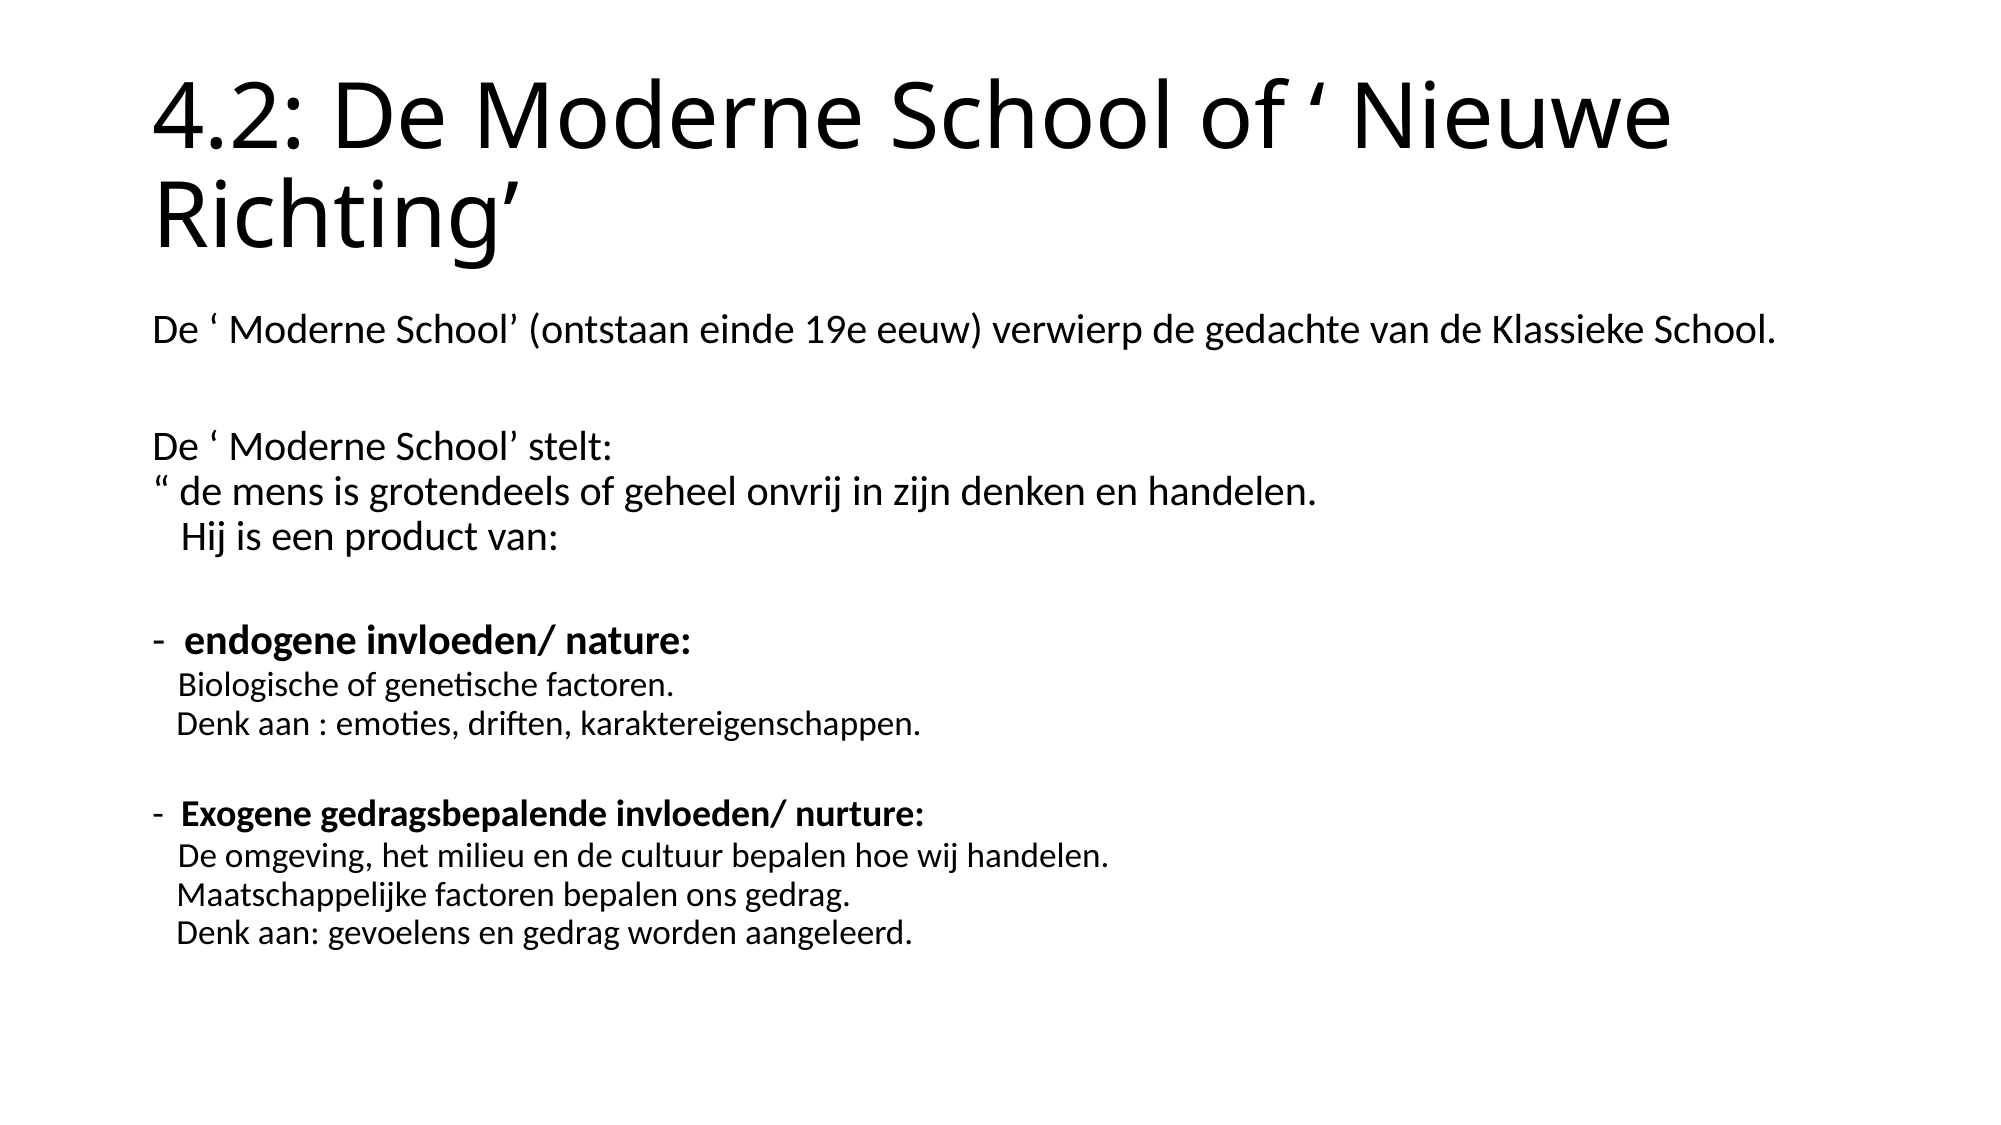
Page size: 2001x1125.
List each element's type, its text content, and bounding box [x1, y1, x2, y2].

list De ‘ Moderne School’ (ontstaan einde 19e eeuw) verwierp de gedachte van de Klassieke School. De ‘ Moderne School’ stelt: “ de mens is grotendeels of geheel onvrij in zijn denken en handelen. Hij is een product van: - endogene invloeden/ nature: Biologische of genetische factoren. Denk aan : emoties, driften, karaktereigenschappen. - Exogene gedragsbepalende invloeden/ nurture: De omgeving, het milieu en de cultuur bepalen hoe wij handelen. Maatschappelijke factoren bepalen ons gedrag. Denk aan: gevoelens en gedrag worden aangeleerd. [137, 299, 1863, 1014]
title 4.2: De Moderne School of ‘ Nieuwe Richting’ [137, 59, 1863, 278]
